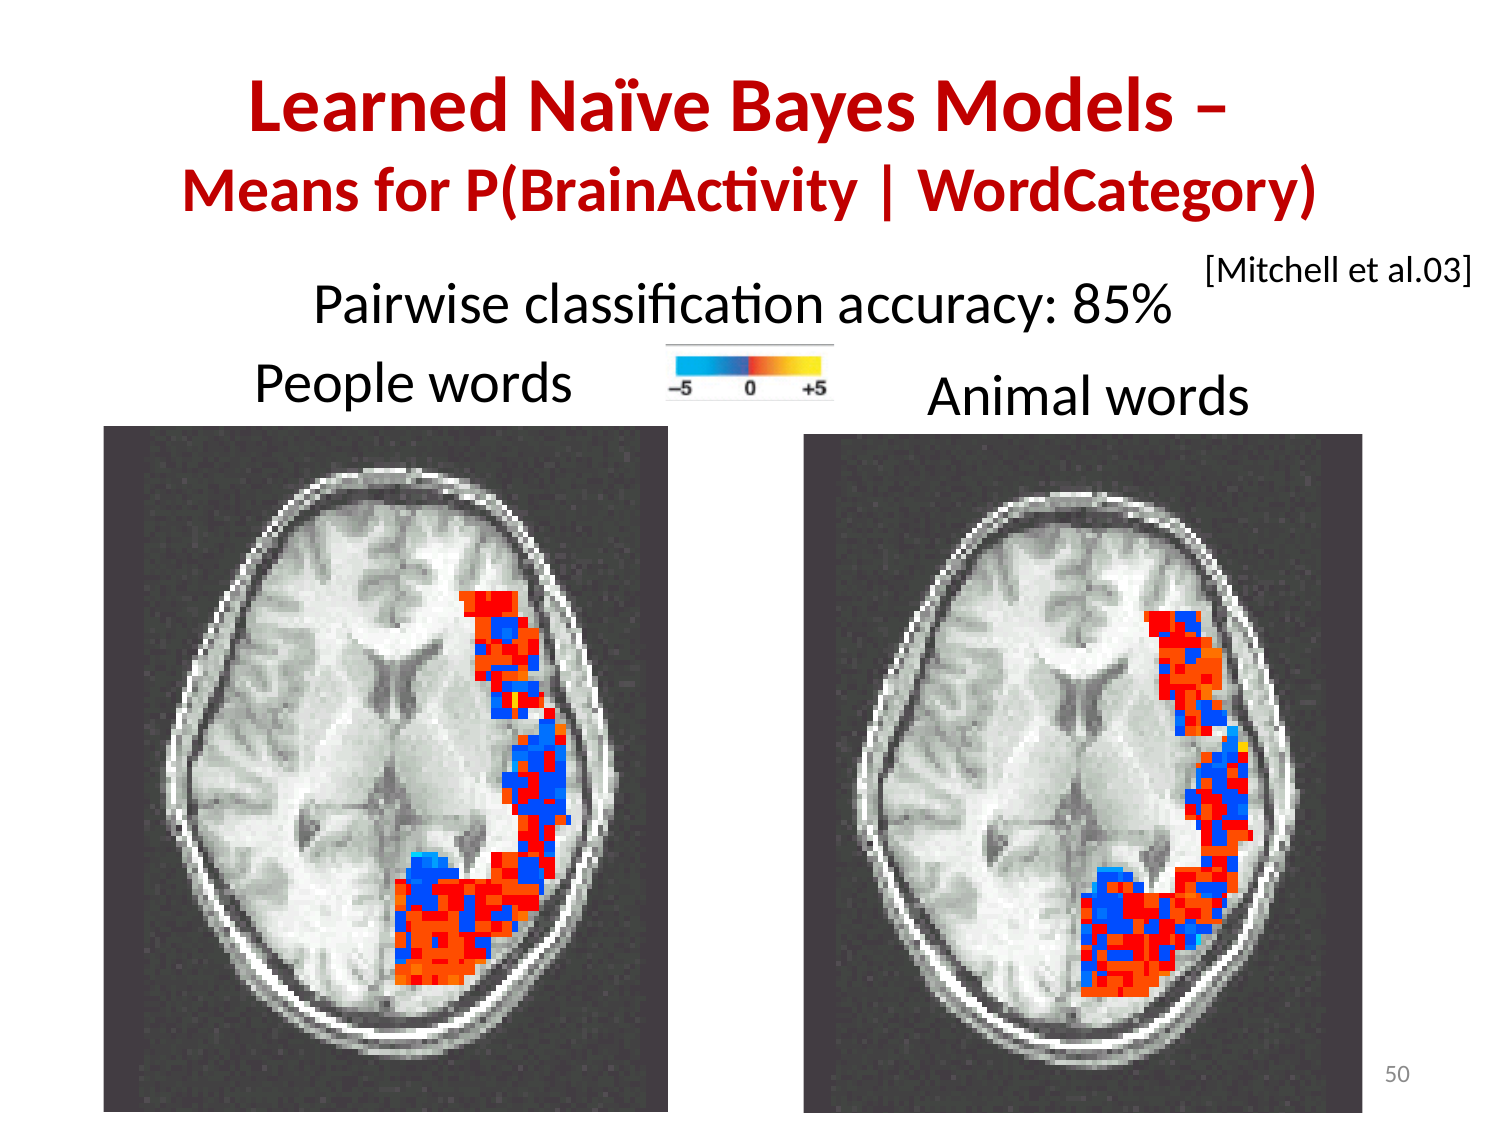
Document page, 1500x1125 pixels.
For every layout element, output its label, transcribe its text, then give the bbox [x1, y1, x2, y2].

picture [803, 434, 1363, 1113]
picture [103, 426, 669, 1113]
text_box People words [187, 336, 640, 422]
text_box Pairwise classification accuracy: 85% [224, 257, 1263, 343]
text_box [Mitchell et al.03] [1189, 237, 1489, 298]
text_box Animal words [862, 349, 1315, 432]
title Learned Naïve Bayes Models – Means for P(BrainActivity | WordCategory) [75, 45, 1425, 233]
slide_number 50 [1367, 1042, 1425, 1103]
picture [665, 344, 835, 402]
